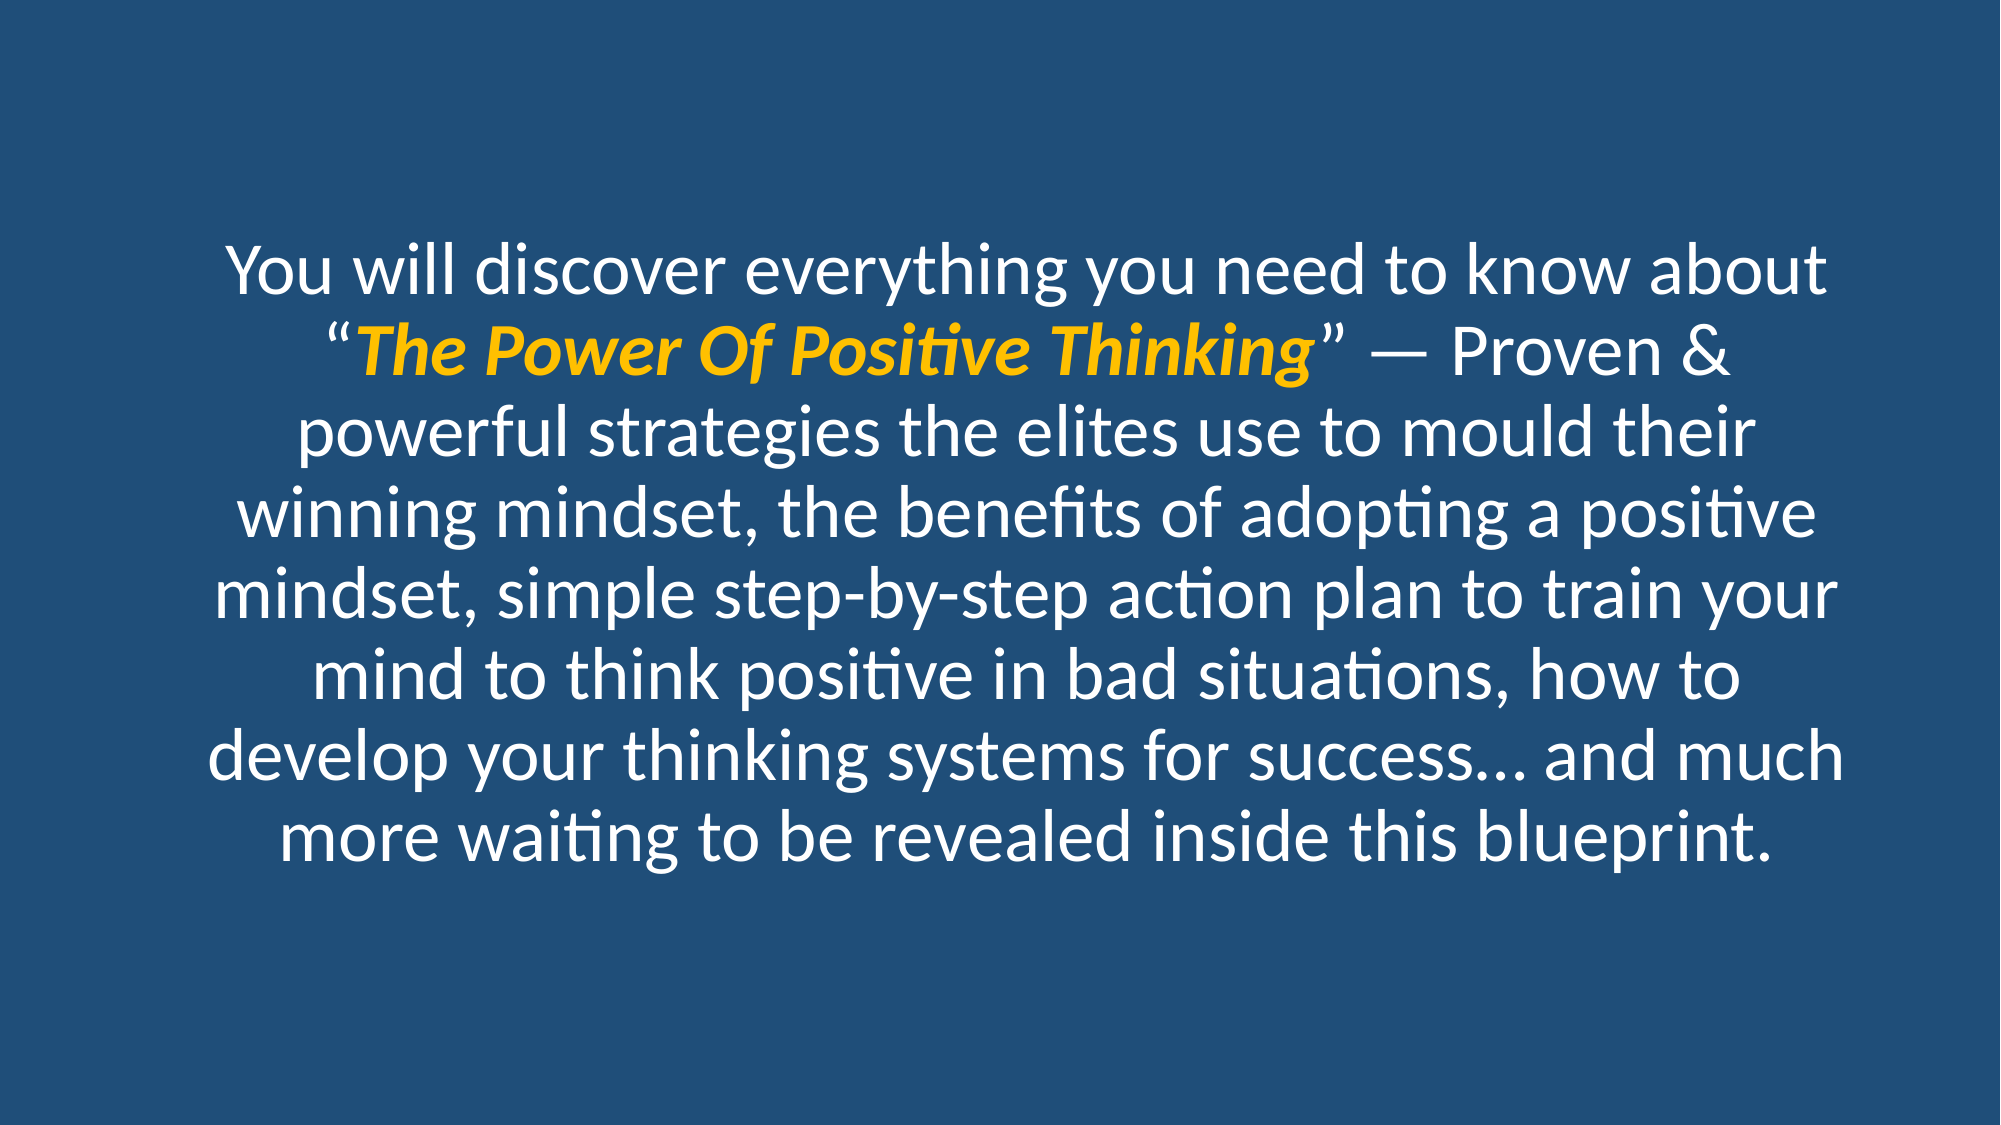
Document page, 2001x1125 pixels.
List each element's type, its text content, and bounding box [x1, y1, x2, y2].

list You will discover everything you need to know about “The Power Of Positive Thinking” — Proven & powerful strategies the elites use to mould their winning mindset, the benefits of adopting a positive mindset, simple step-by-step action plan to train your mind to think positive in bad situations, how to develop your thinking systems for success… and much more waiting to be revealed inside this blueprint. [174, 222, 1880, 558]
